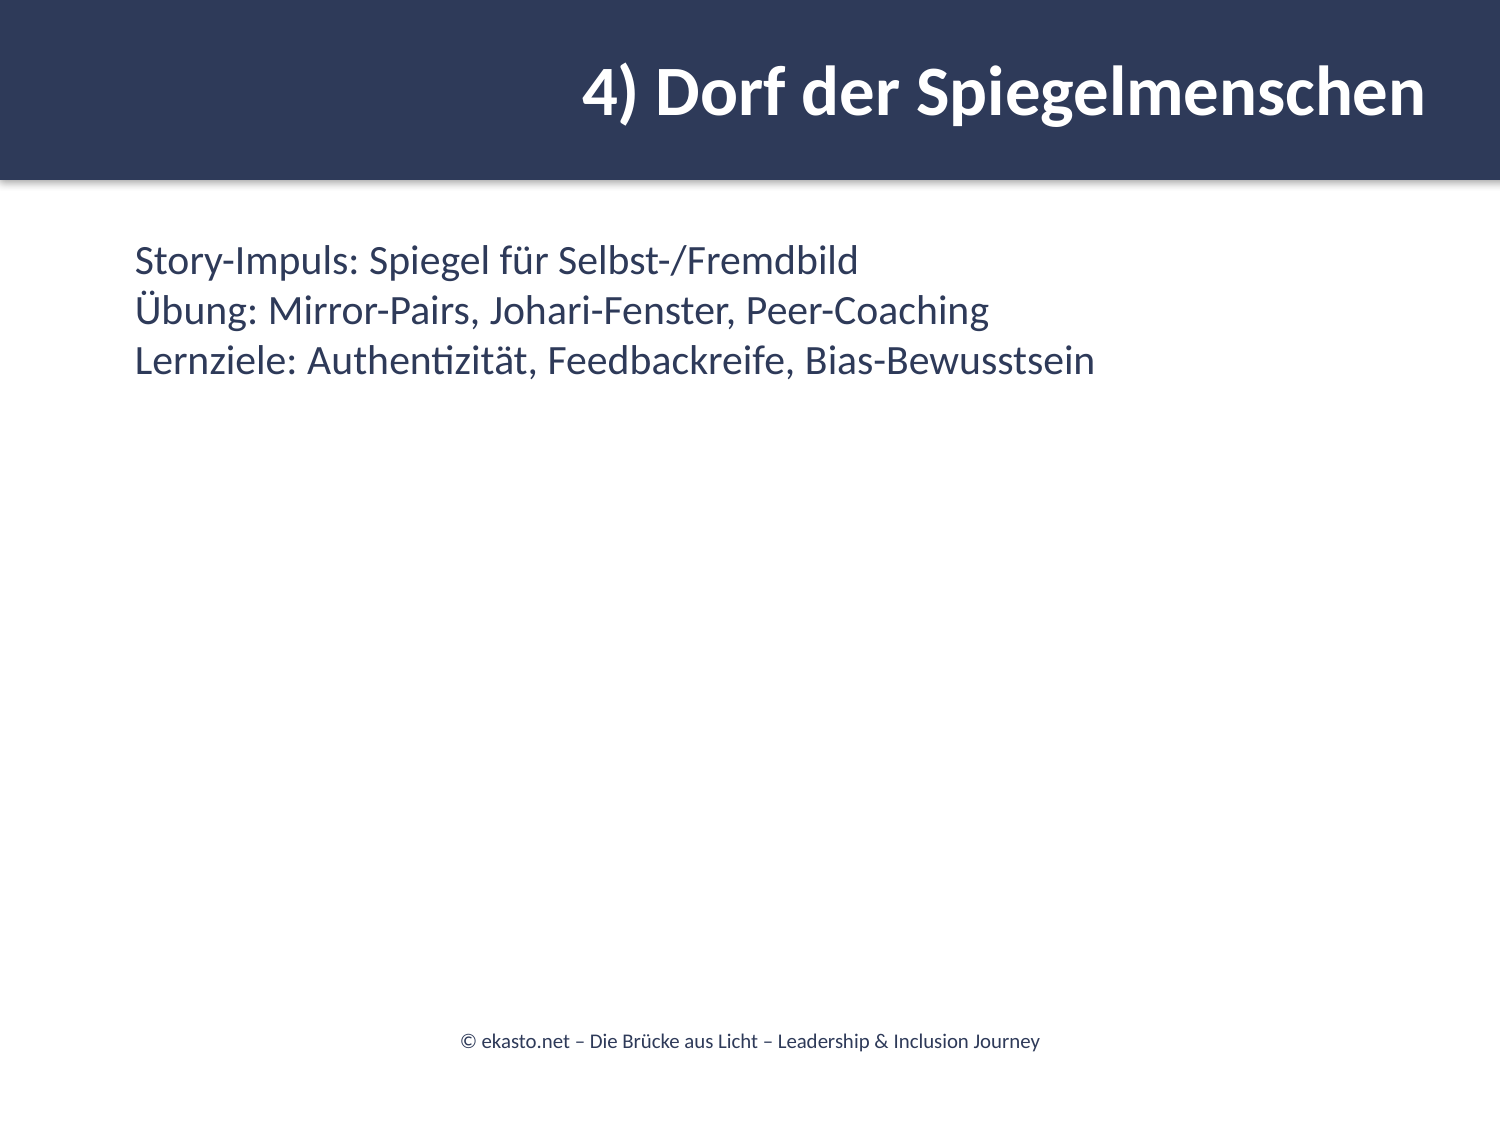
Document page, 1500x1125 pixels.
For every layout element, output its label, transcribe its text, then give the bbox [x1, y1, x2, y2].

text_box © ekasto.net – Die Brücke aus Licht – Leadership & Inclusion Journey [444, 1020, 1056, 1060]
text_box Story-Impuls: Spiegel für Selbst-/Fremdbild Übung: Mirror-Pairs, Johari-Fenster, Peer-Coaching Lernziele: Authentizität, Feedbackreife, Bias-Bewusstsein [119, 224, 1500, 390]
text_box 4) Dorf der Spiegelmenschen [567, 37, 1443, 138]
text_box [0, 0, 1500, 181]
